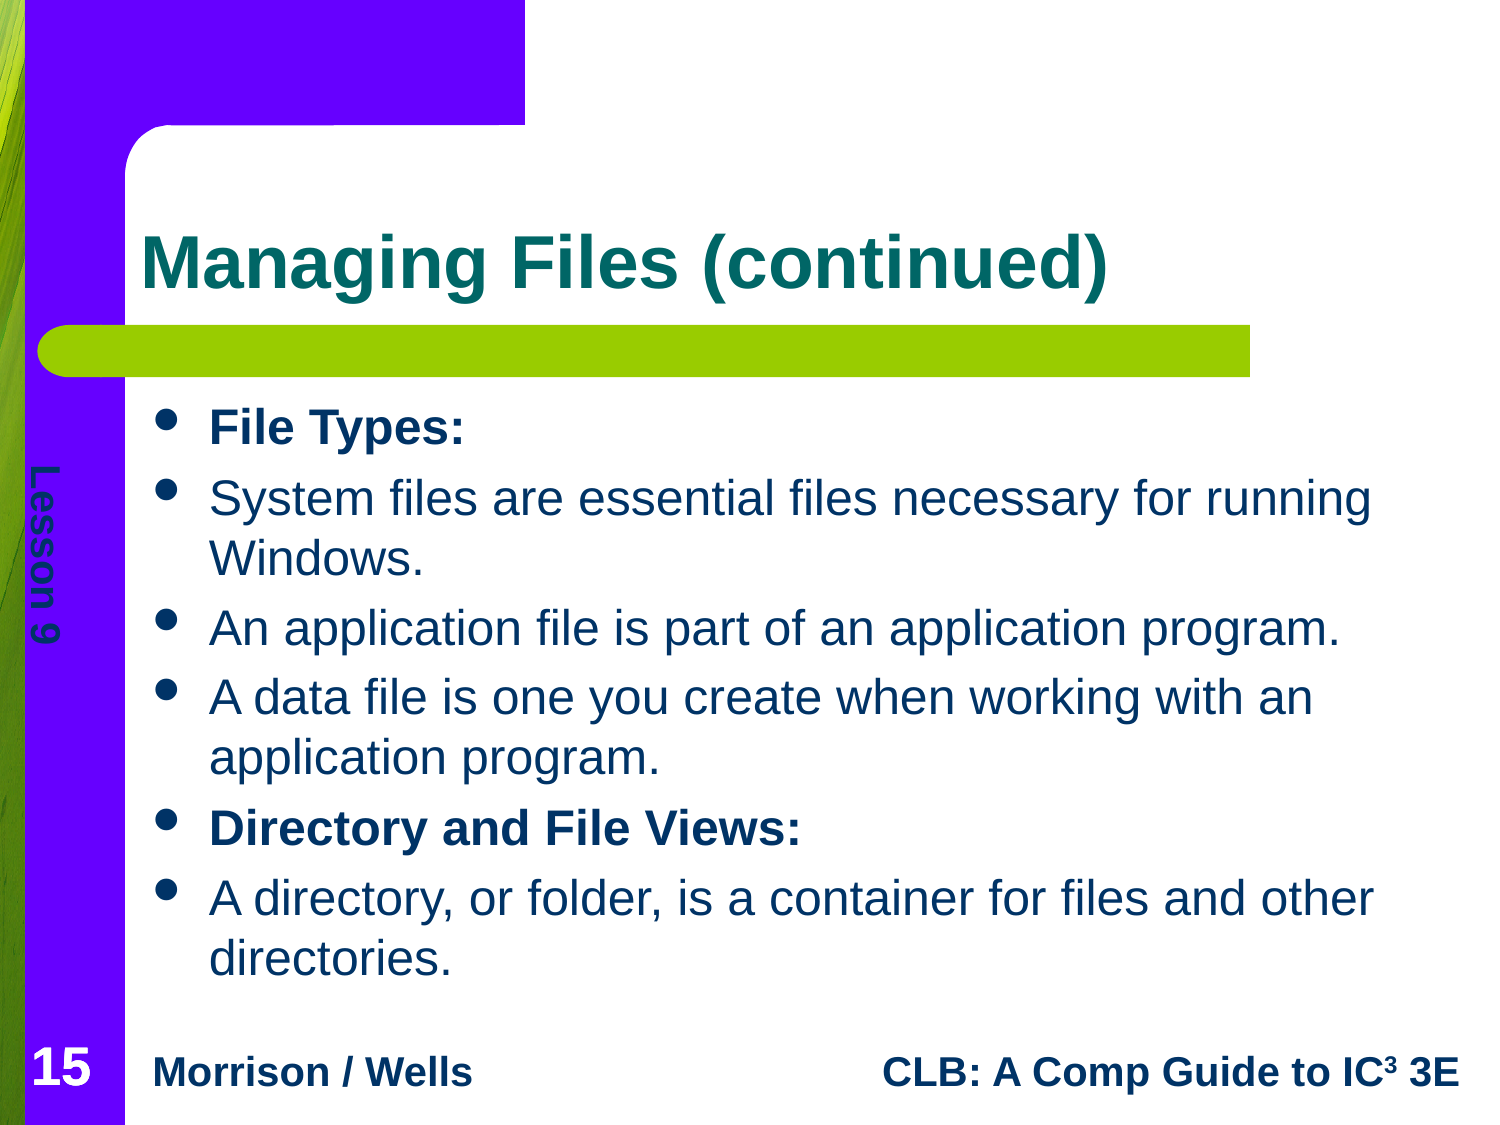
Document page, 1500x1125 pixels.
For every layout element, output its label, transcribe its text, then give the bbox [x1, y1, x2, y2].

picture [0, 0, 25, 1125]
list File Types: System files are essential files necessary for running Windows. An application file is part of an application program. A data file is one you create when working with an application program. Directory and File Views: A directory, or folder, is a container for files and other directories. [137, 387, 1400, 999]
title Managing Files (continued) [124, 124, 1426, 313]
text_box 15 [13, 1023, 111, 1105]
